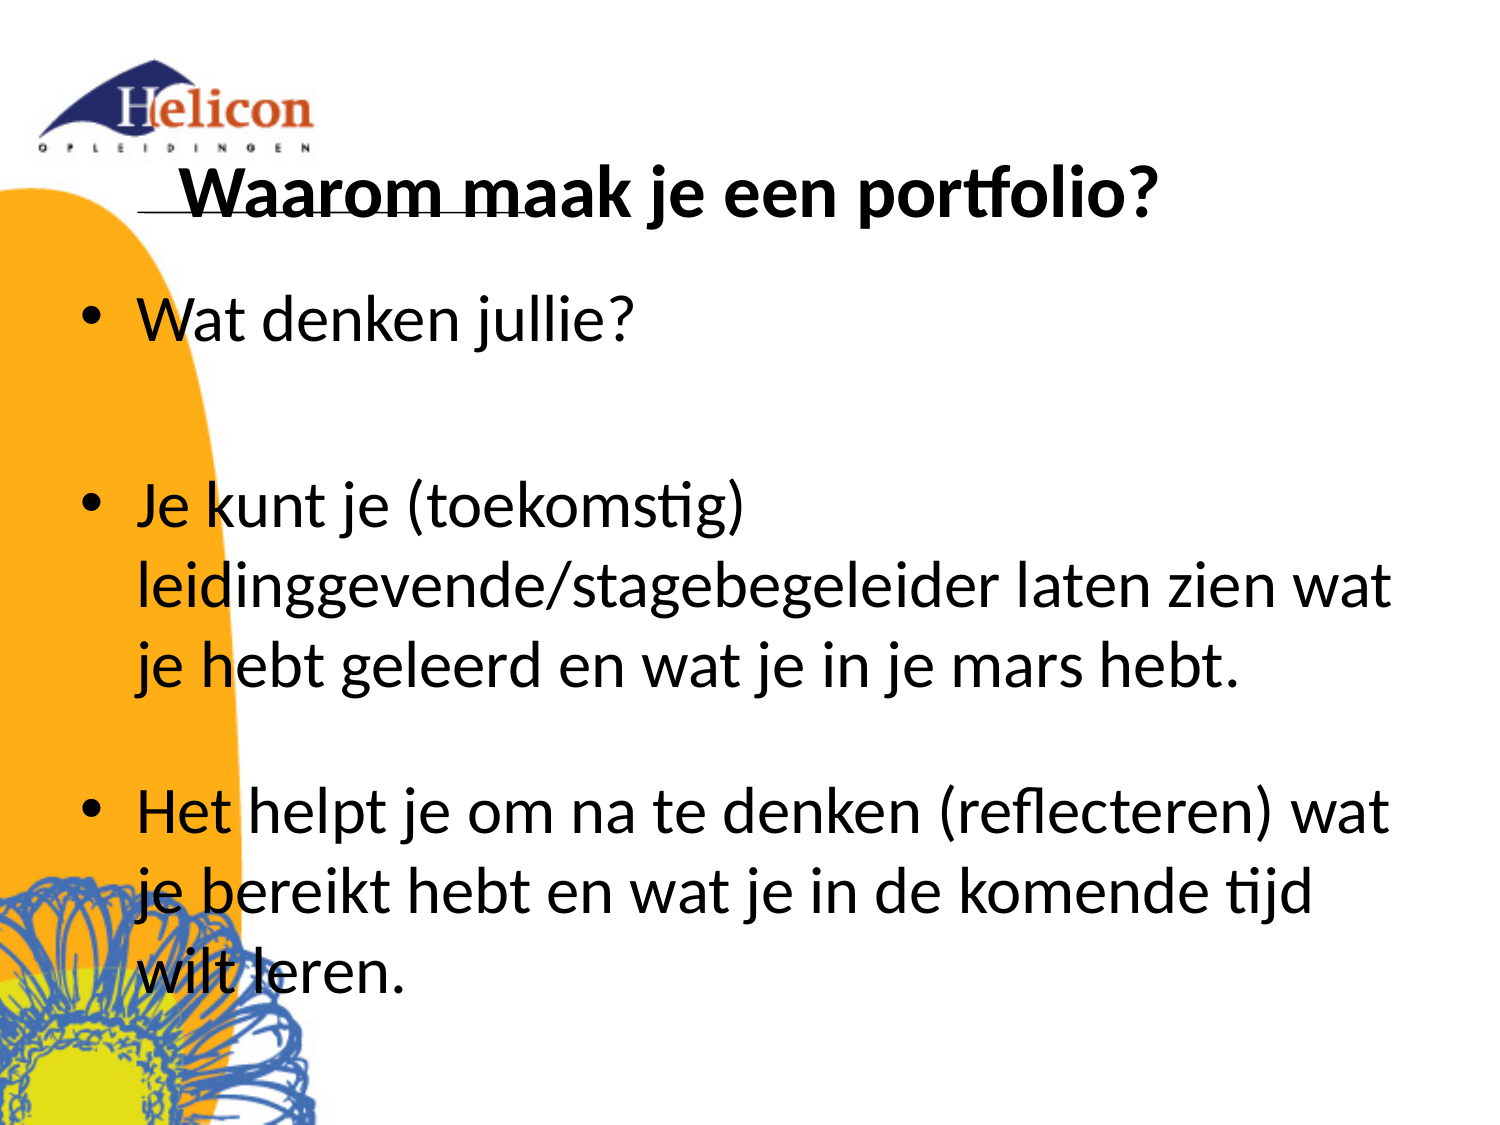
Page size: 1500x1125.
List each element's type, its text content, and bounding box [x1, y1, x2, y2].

title Waarom maak je een portfolio? [88, 125, 1270, 251]
picture [0, 0, 1500, 1125]
list Wat denken jullie? Je kunt je (toekomstig) leidinggevende/stagebegeleider laten zien wat je hebt geleerd en wat je in je mars hebt. Het helpt je om na te denken (reflecteren) wat je bereikt hebt en wat je in de komende tijd wilt leren. [64, 267, 1415, 1017]
